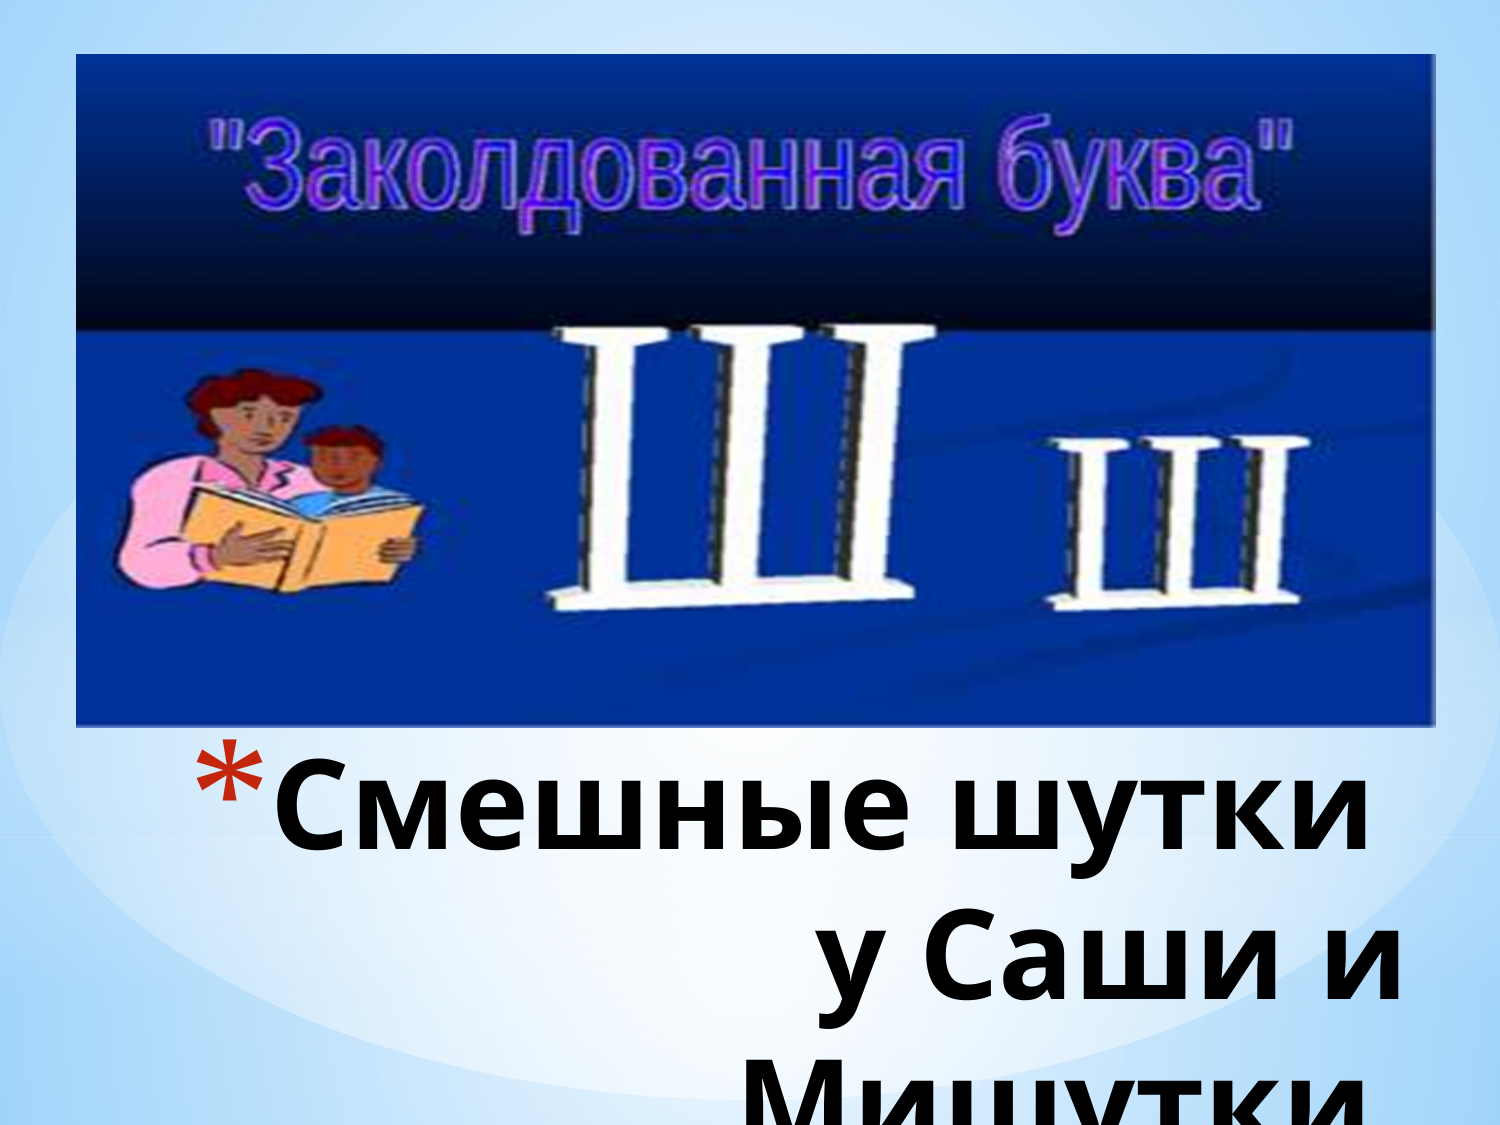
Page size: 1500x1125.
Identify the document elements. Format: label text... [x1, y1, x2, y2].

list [76, 54, 1436, 729]
title Смешные шутки у Саши и Мишутки. [88, 737, 1424, 1047]
